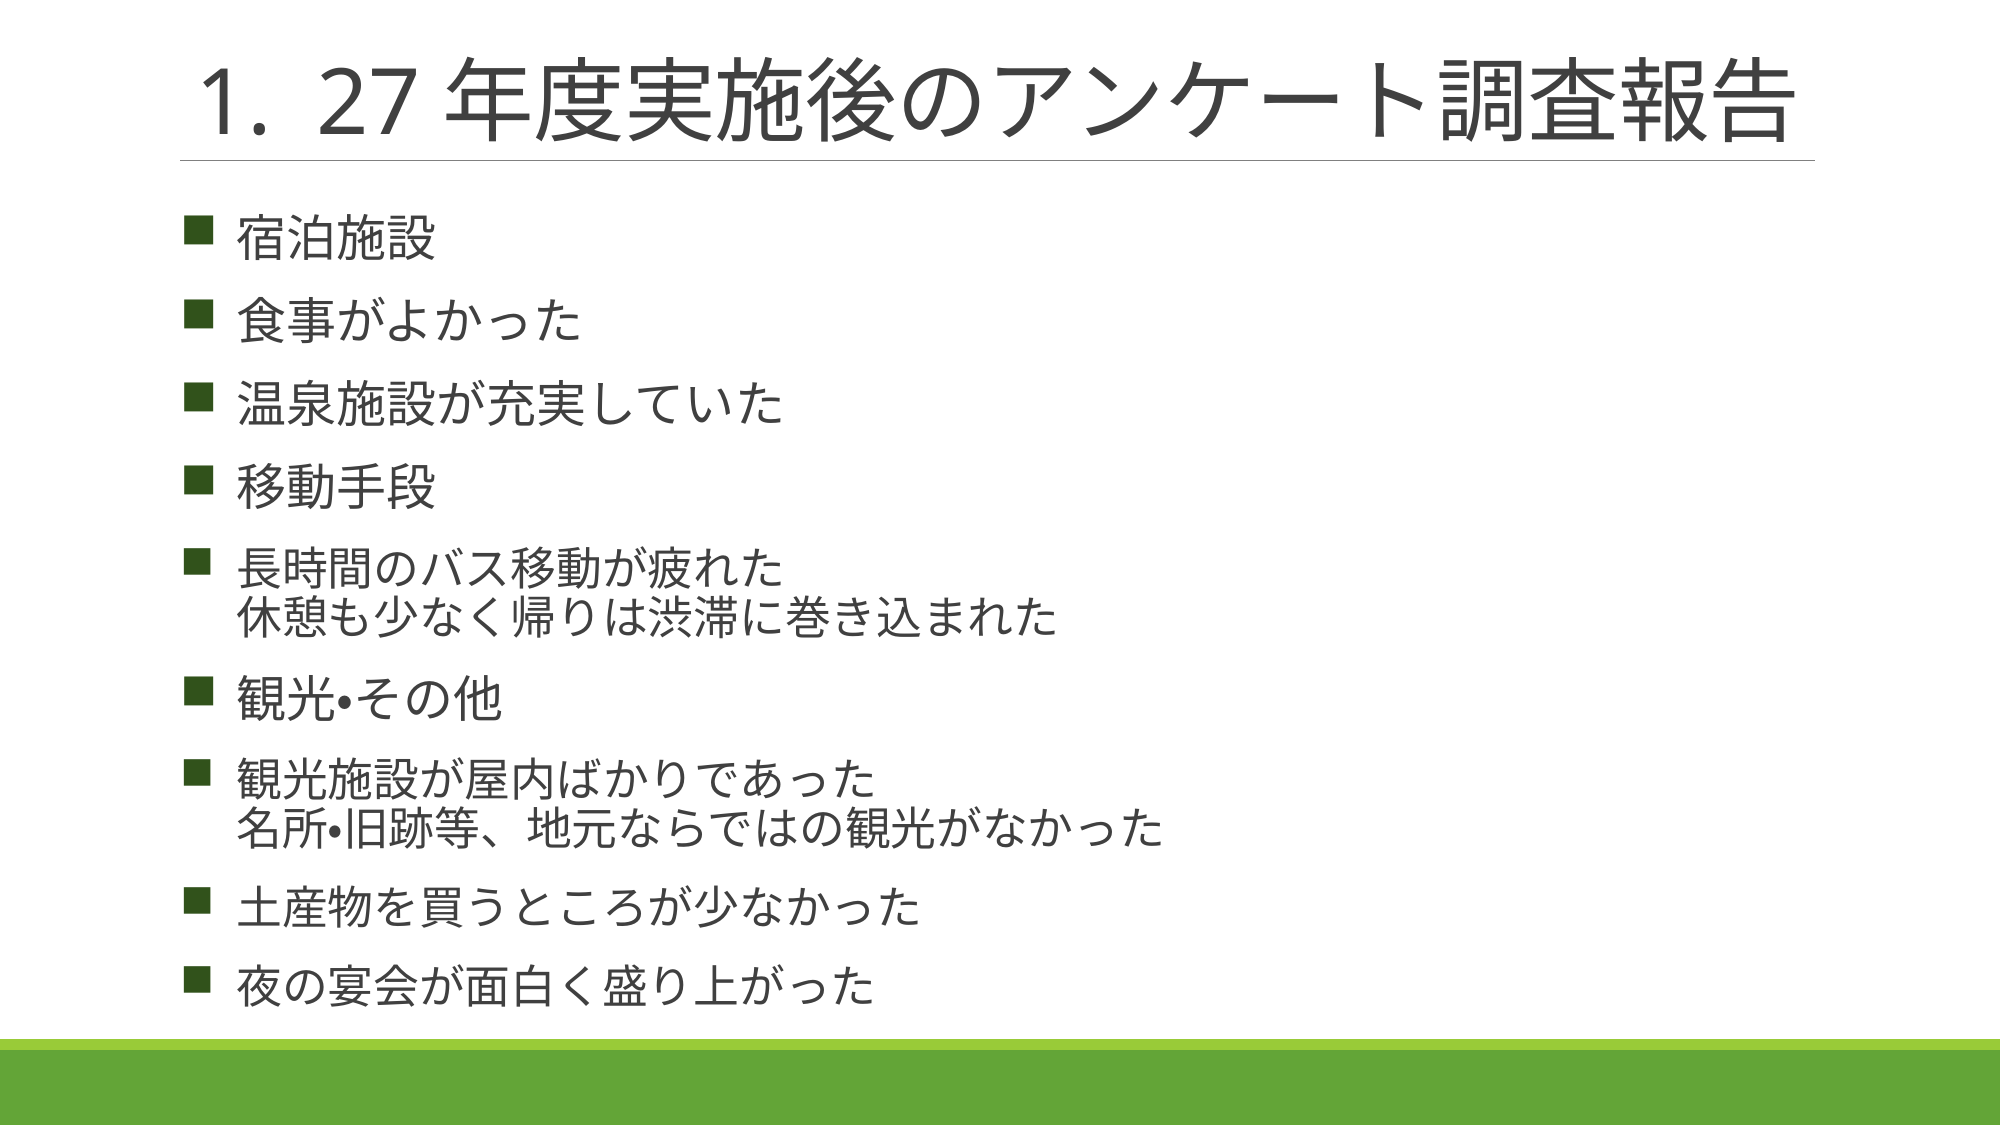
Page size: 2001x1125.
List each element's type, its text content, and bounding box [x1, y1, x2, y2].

list 宿泊施設 食事がよかった 温泉施設が充実していた 移動手段 長時間のバス移動が疲れた 休憩も少なく帰りは渋滞に巻き込まれた 観光・その他 観光施設が屋内ばかりであった 名所・旧跡等、地元ならではの観光がなかった 土産物を買うところが少なかった 夜の宴会が面白く盛り上がった [180, 205, 1830, 963]
title 27年度実施後のアンケート調査報告 [180, 47, 1830, 161]
